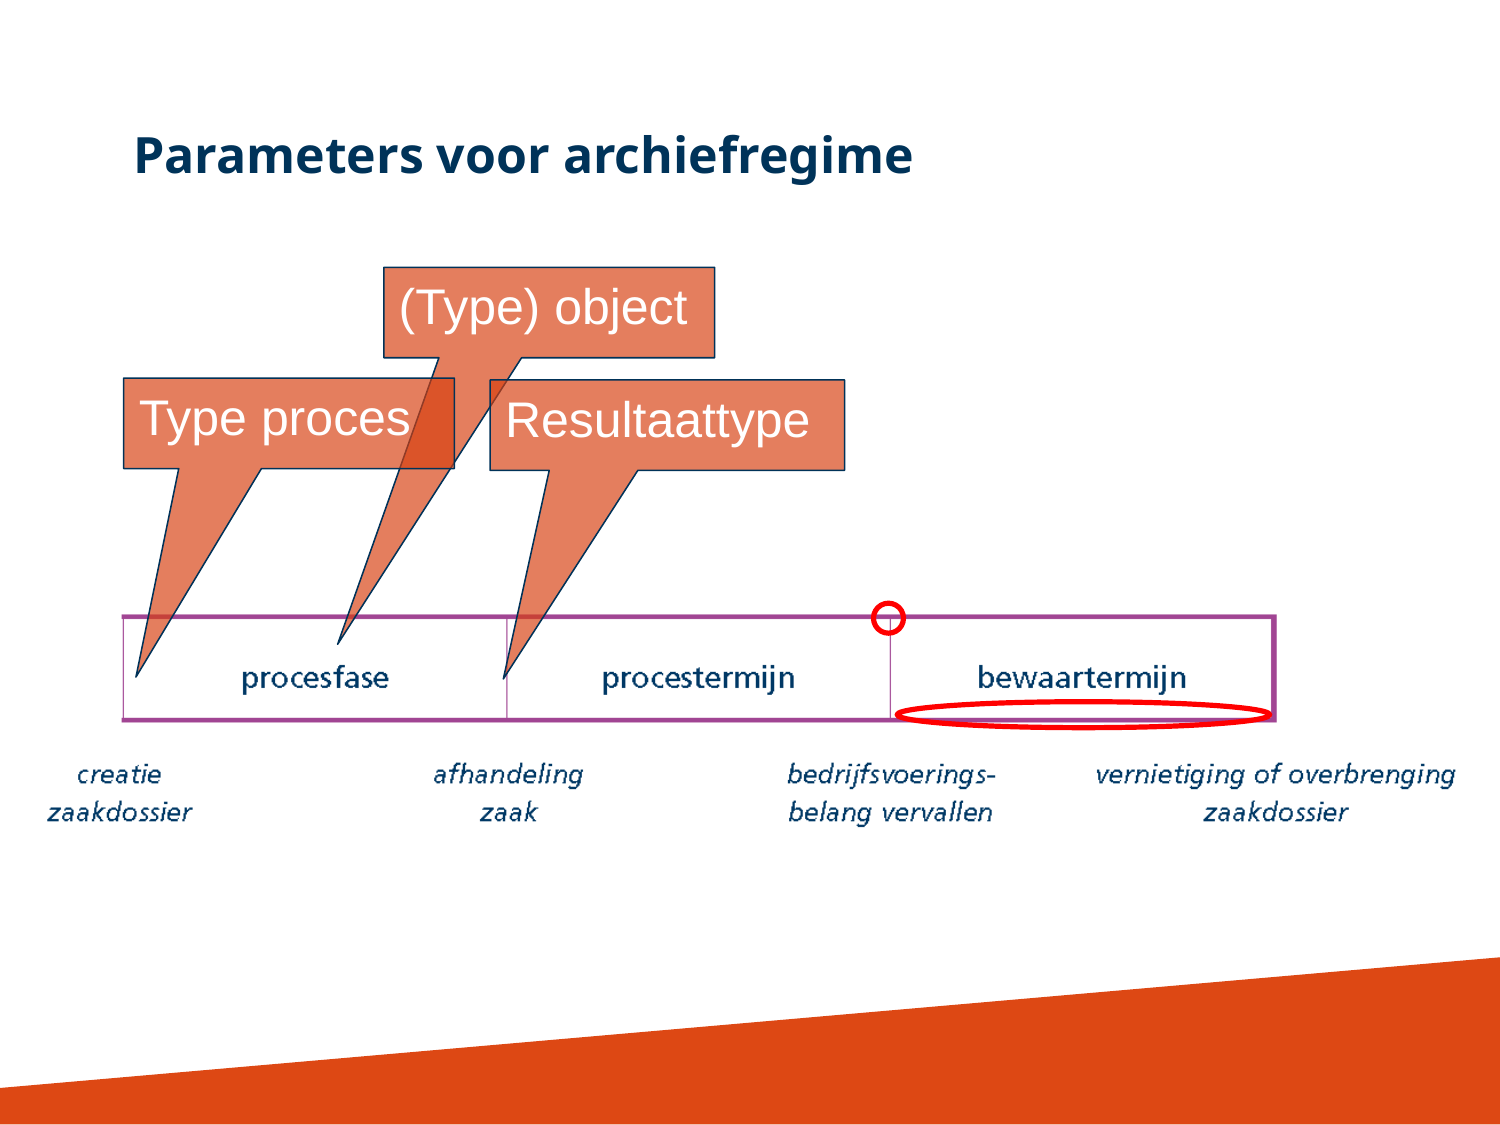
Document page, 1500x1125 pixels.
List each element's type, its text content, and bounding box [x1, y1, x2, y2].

title Parameters voor archiefregime [118, 88, 1382, 219]
picture [29, 602, 1468, 834]
text_box Type proces [123, 378, 455, 601]
text_box (Type) object [383, 267, 715, 462]
text_box Resultaattype [490, 379, 845, 601]
text_box (Type) object [352, 469, 451, 601]
